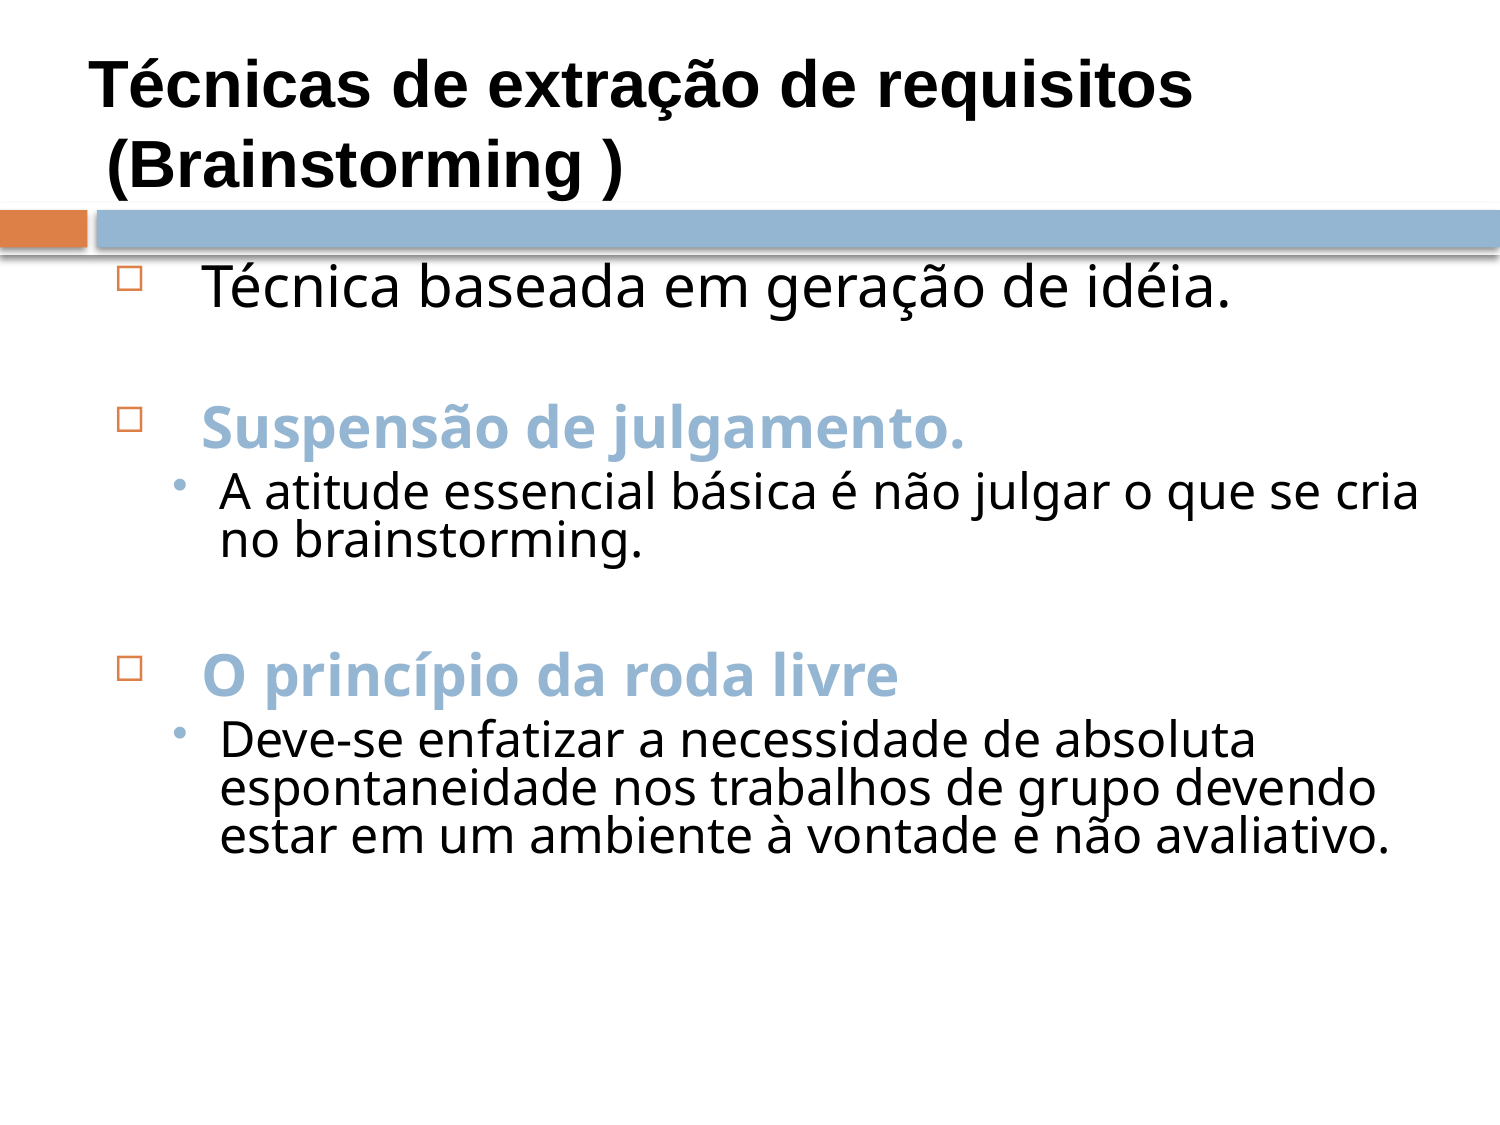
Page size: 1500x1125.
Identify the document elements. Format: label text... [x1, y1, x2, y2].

list Técnica baseada em geração de idéia. Suspensão de julgamento. A atitude essencial básica é não julgar o que se cria no brainstorming. O princípio da roda livre Deve-se enfatizar a necessidade de absoluta espontaneidade nos trabalhos de grupo devendo estar em um ambiente à vontade e não avaliativo. [99, 255, 1438, 1035]
text_box Técnicas de extração de requisitos (Brainstorming ) [73, 81, 1349, 208]
